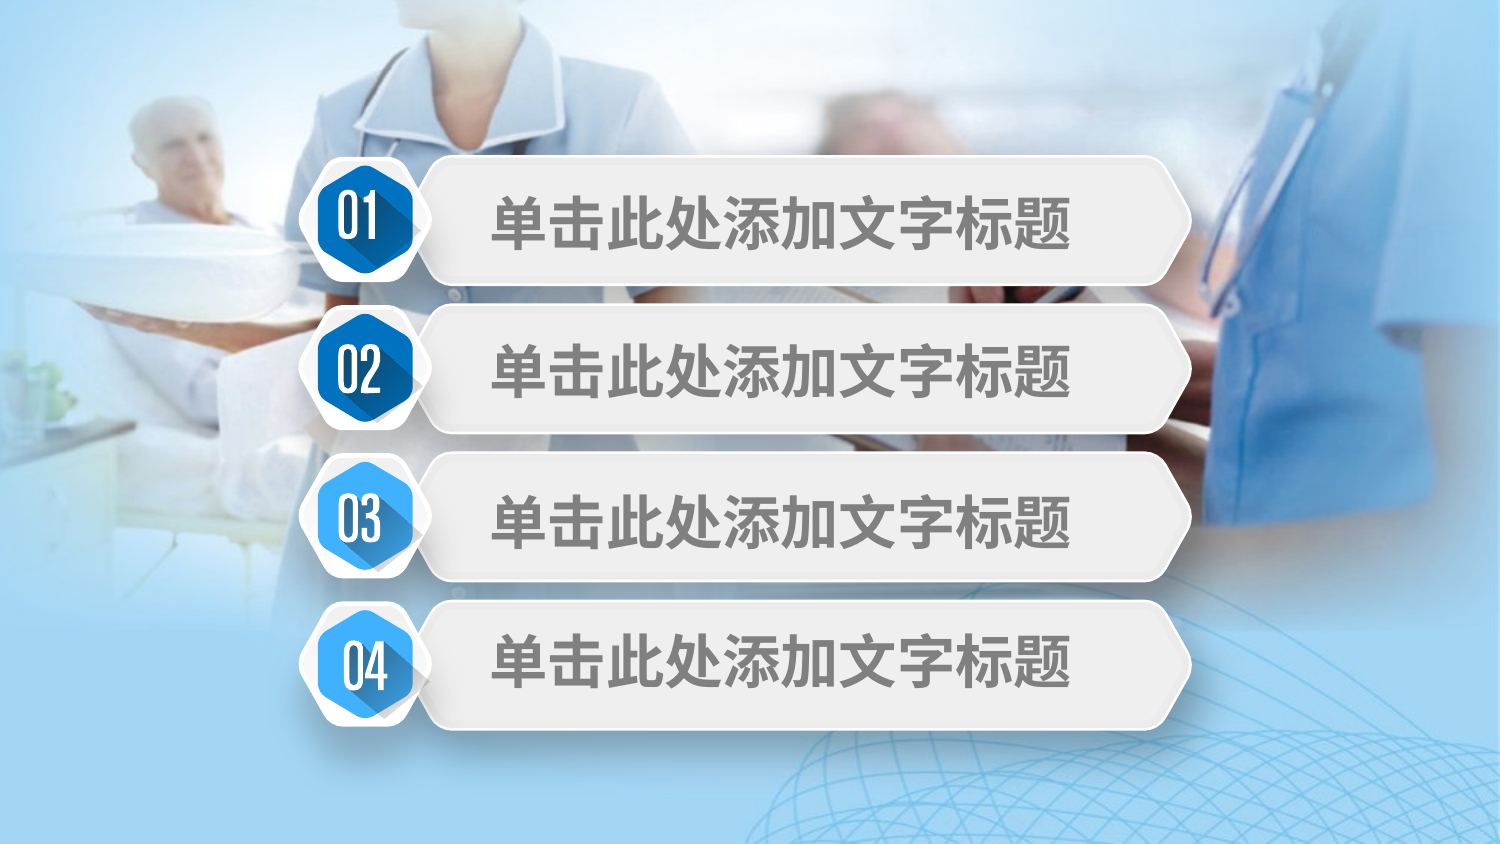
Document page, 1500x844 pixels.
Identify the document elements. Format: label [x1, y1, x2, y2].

text_box [300, 603, 1187, 725]
text_box [300, 307, 1187, 428]
text_box [300, 455, 1187, 577]
picture [0, 0, 1500, 844]
text_box [300, 159, 1187, 280]
